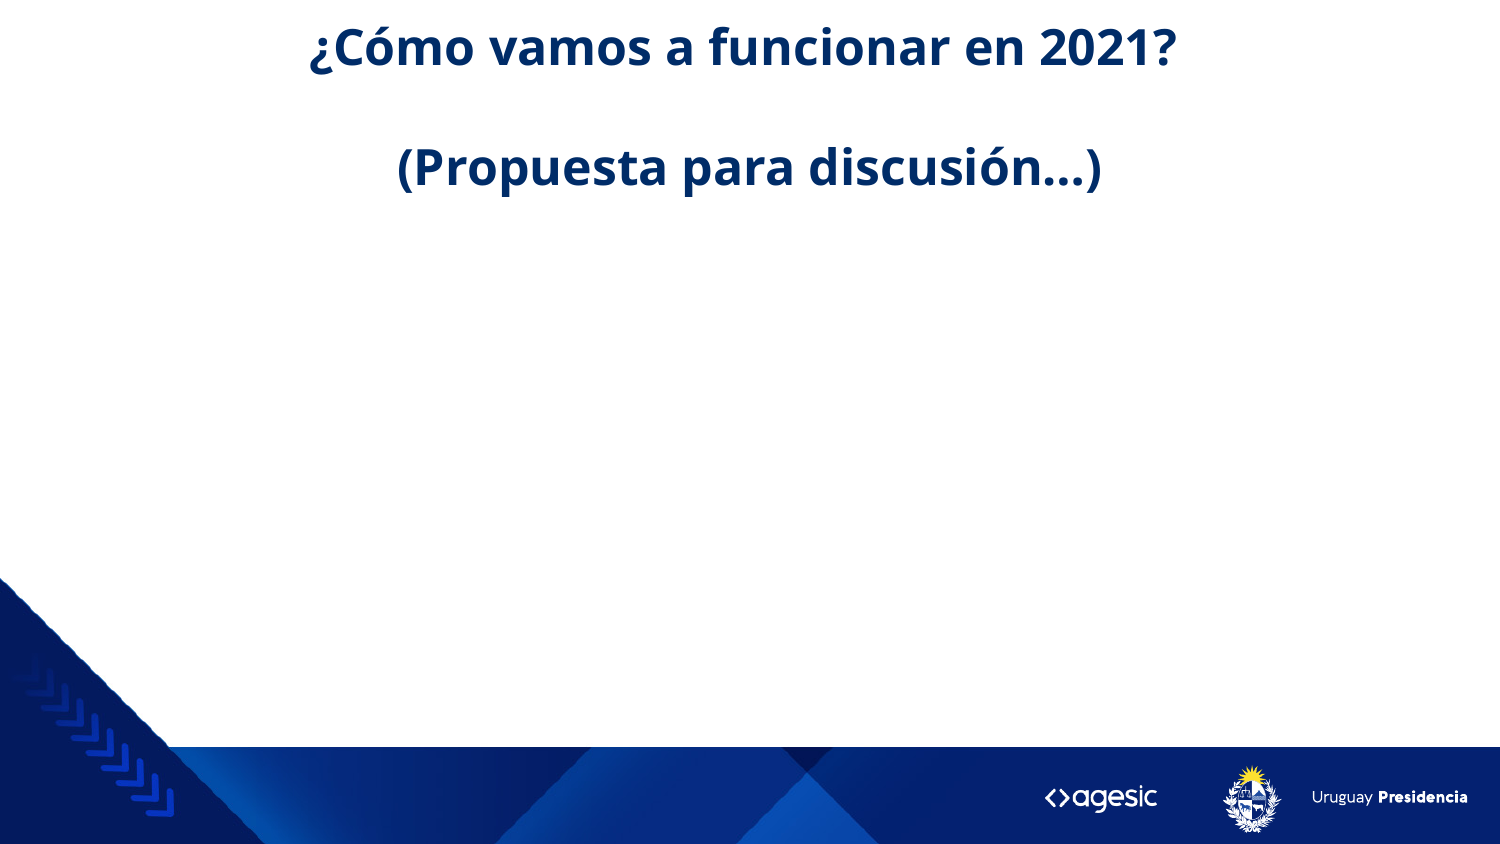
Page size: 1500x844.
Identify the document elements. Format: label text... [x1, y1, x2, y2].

title ¿Cómo vamos a funcionar en 2021? (Propuesta para discusión…) [0, 1, 1500, 210]
picture [0, 210, 1500, 844]
